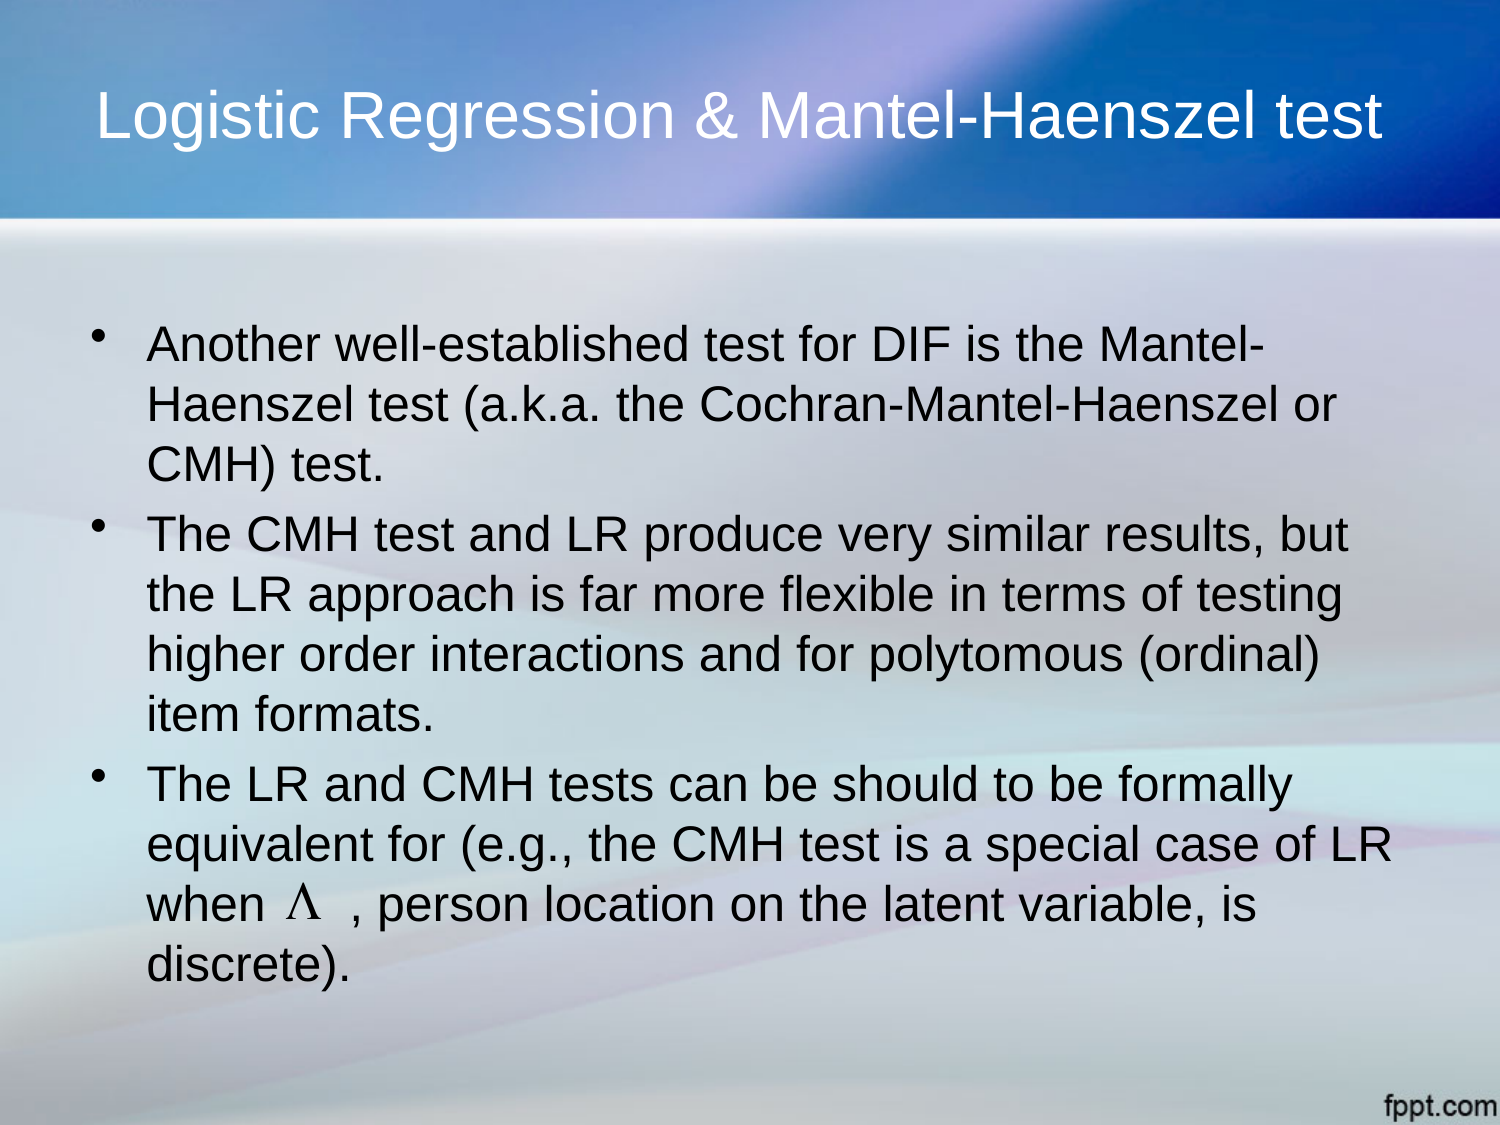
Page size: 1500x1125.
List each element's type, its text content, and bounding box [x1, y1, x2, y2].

title Logistic Regression & Mantel-Haenszel test [64, 31, 1415, 192]
list Another well-established test for DIF is the Mantel-Haenszel test (a.k.a. the Cochran-Mantel-Haenszel or CMH) test. The CMH test and LR produce very similar results, but the LR approach is far more flexible in terms of testing higher order interactions and for polytomous (ordinal) item formats. The LR and CMH tests can be should to be formally equivalent for (e.g., the CMH test is a special case of LR when , person location on the latent variable, is discrete). [75, 304, 1425, 1047]
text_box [277, 869, 332, 929]
picture [0, 0, 1500, 1125]
